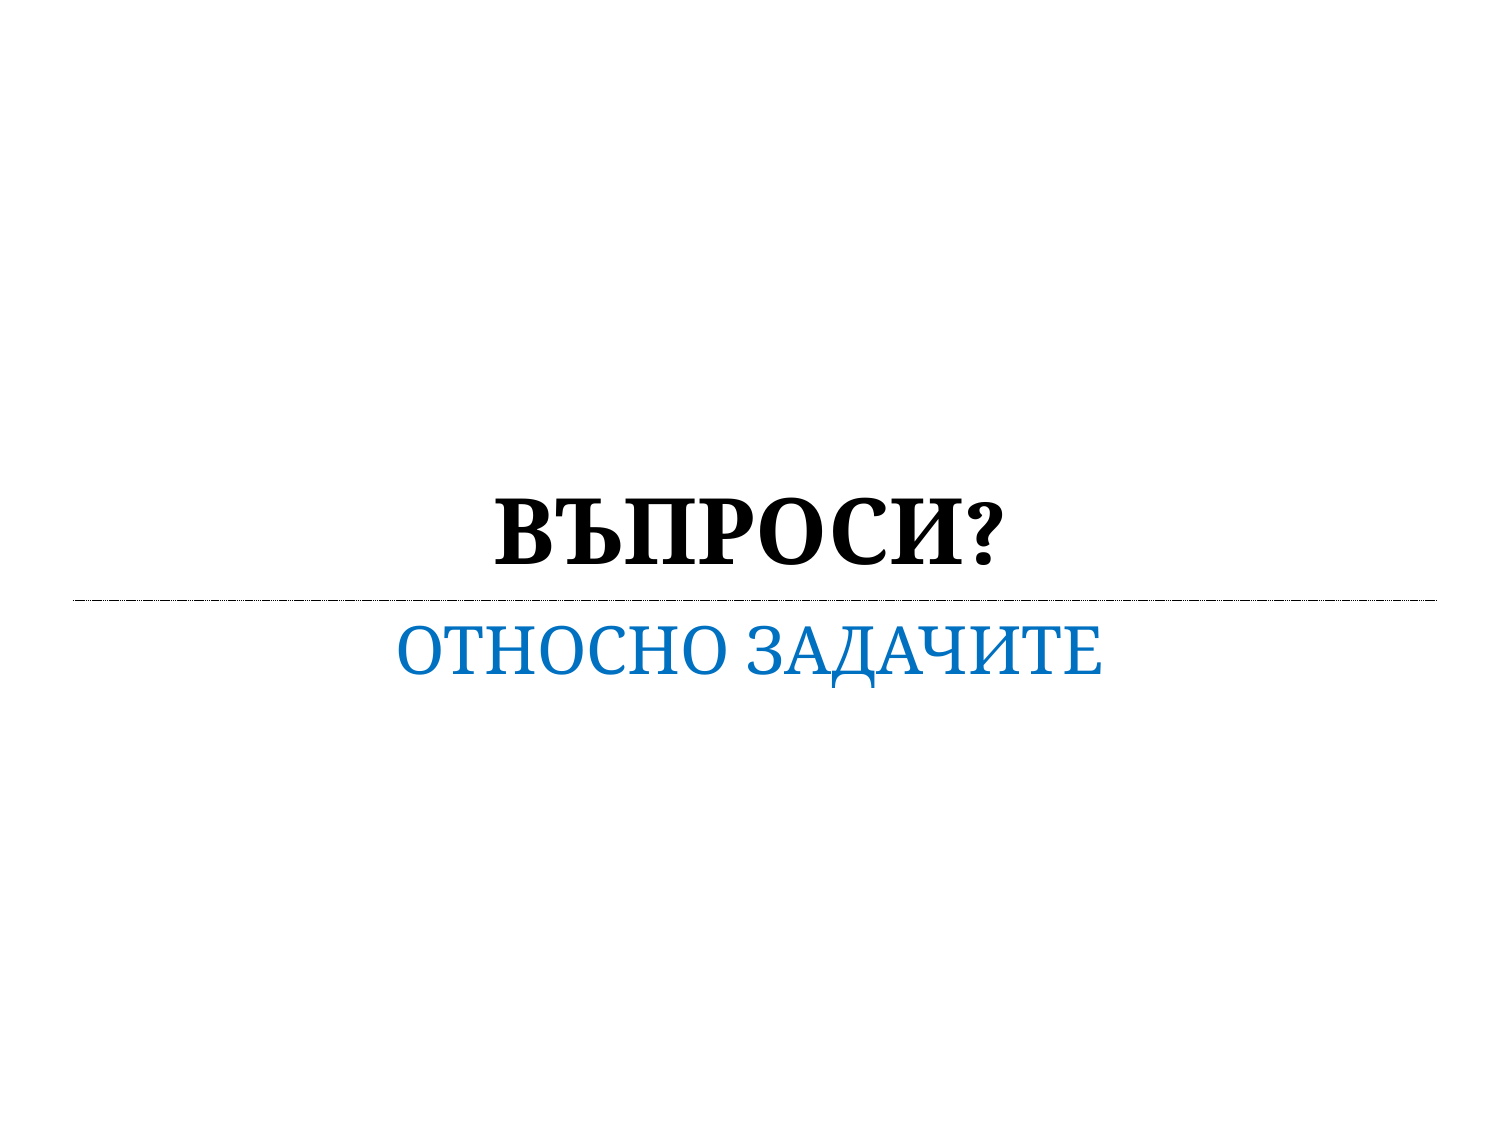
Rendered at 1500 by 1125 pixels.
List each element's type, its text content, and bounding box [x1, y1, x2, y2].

subtitle Относно задачите [0, 597, 1500, 716]
title Въпроси? [0, 346, 1500, 594]
